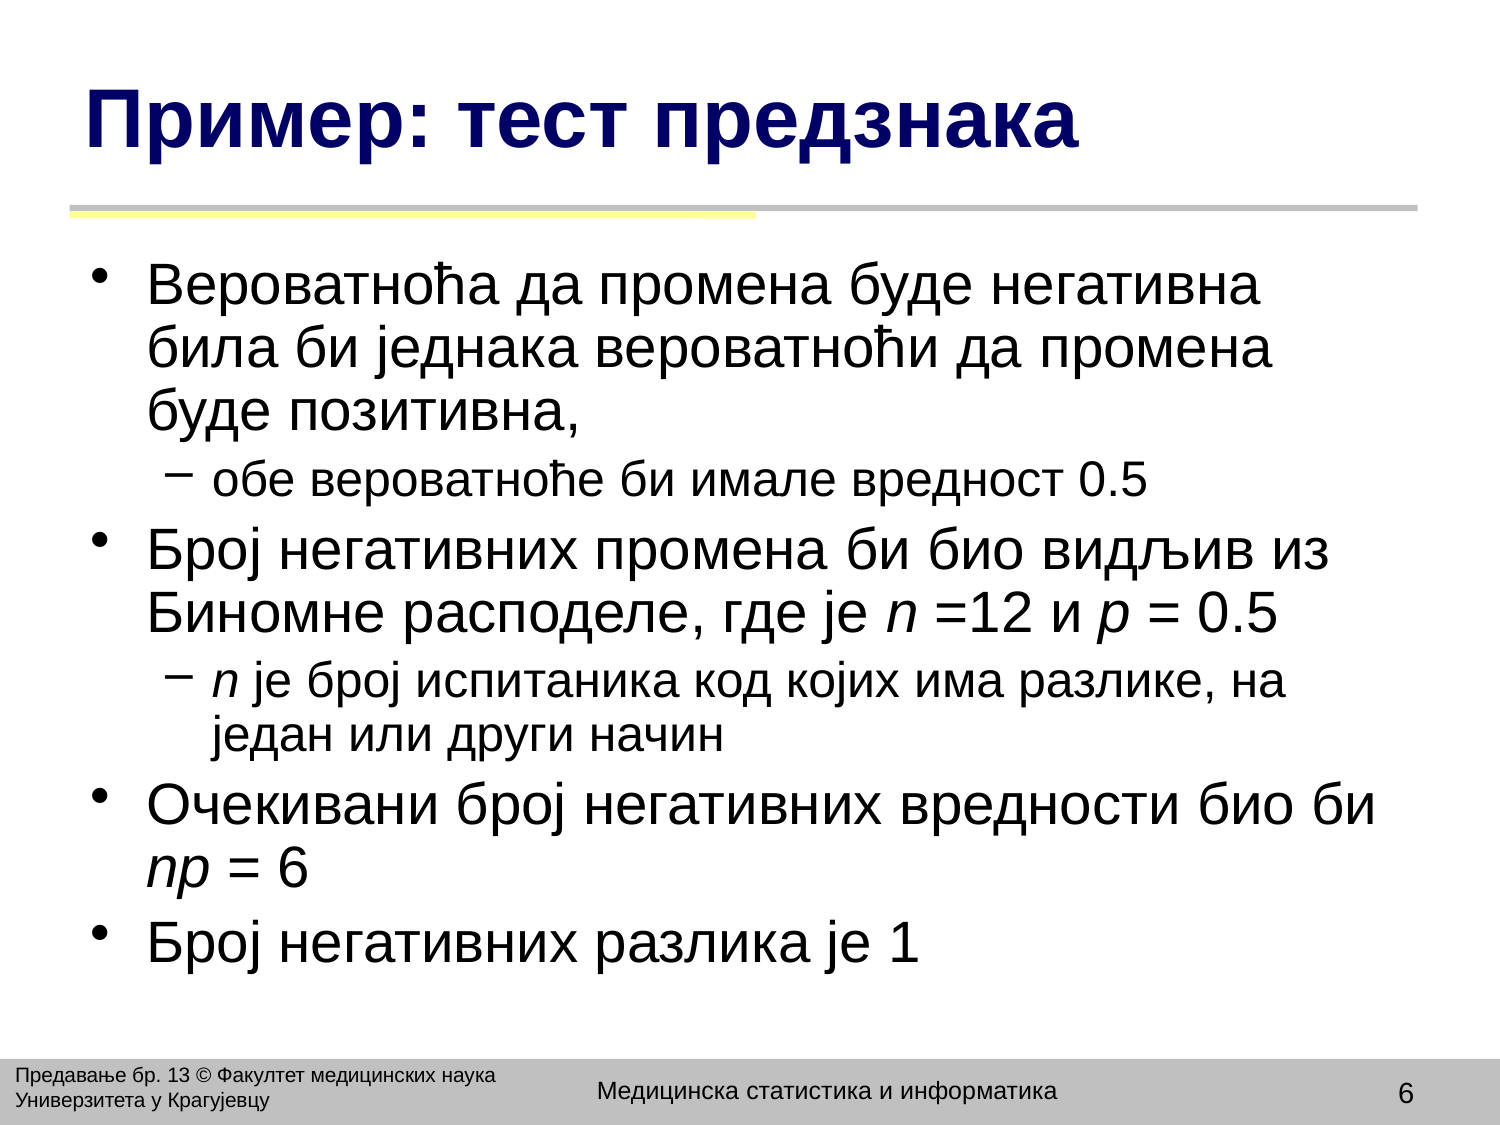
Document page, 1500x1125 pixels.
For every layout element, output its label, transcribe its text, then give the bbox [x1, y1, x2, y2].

slide_number Предавање бр. 13 © Факултет медицинских наука Универзитета у Крагујевцу [0, 1053, 629, 1108]
slide_number 6 [1164, 1066, 1430, 1125]
title Пример: тест предзнака [69, 19, 1426, 208]
footer Медицинска статистика и информатика [512, 1066, 1144, 1125]
list Вероватноћа да промена буде негативна била би једнака вероватноћи да промена буде позитивна, обе вероватноће би имале вредност 0.5 Број негативних промена би био видљив из Биномне расподеле, где је n =12 и p = 0.5 n је број испитаника код којих има разлике, на један или други начин Очекивани број негативних вредности био би np = 6 Број негативних разлика је 1 [74, 246, 1426, 1023]
